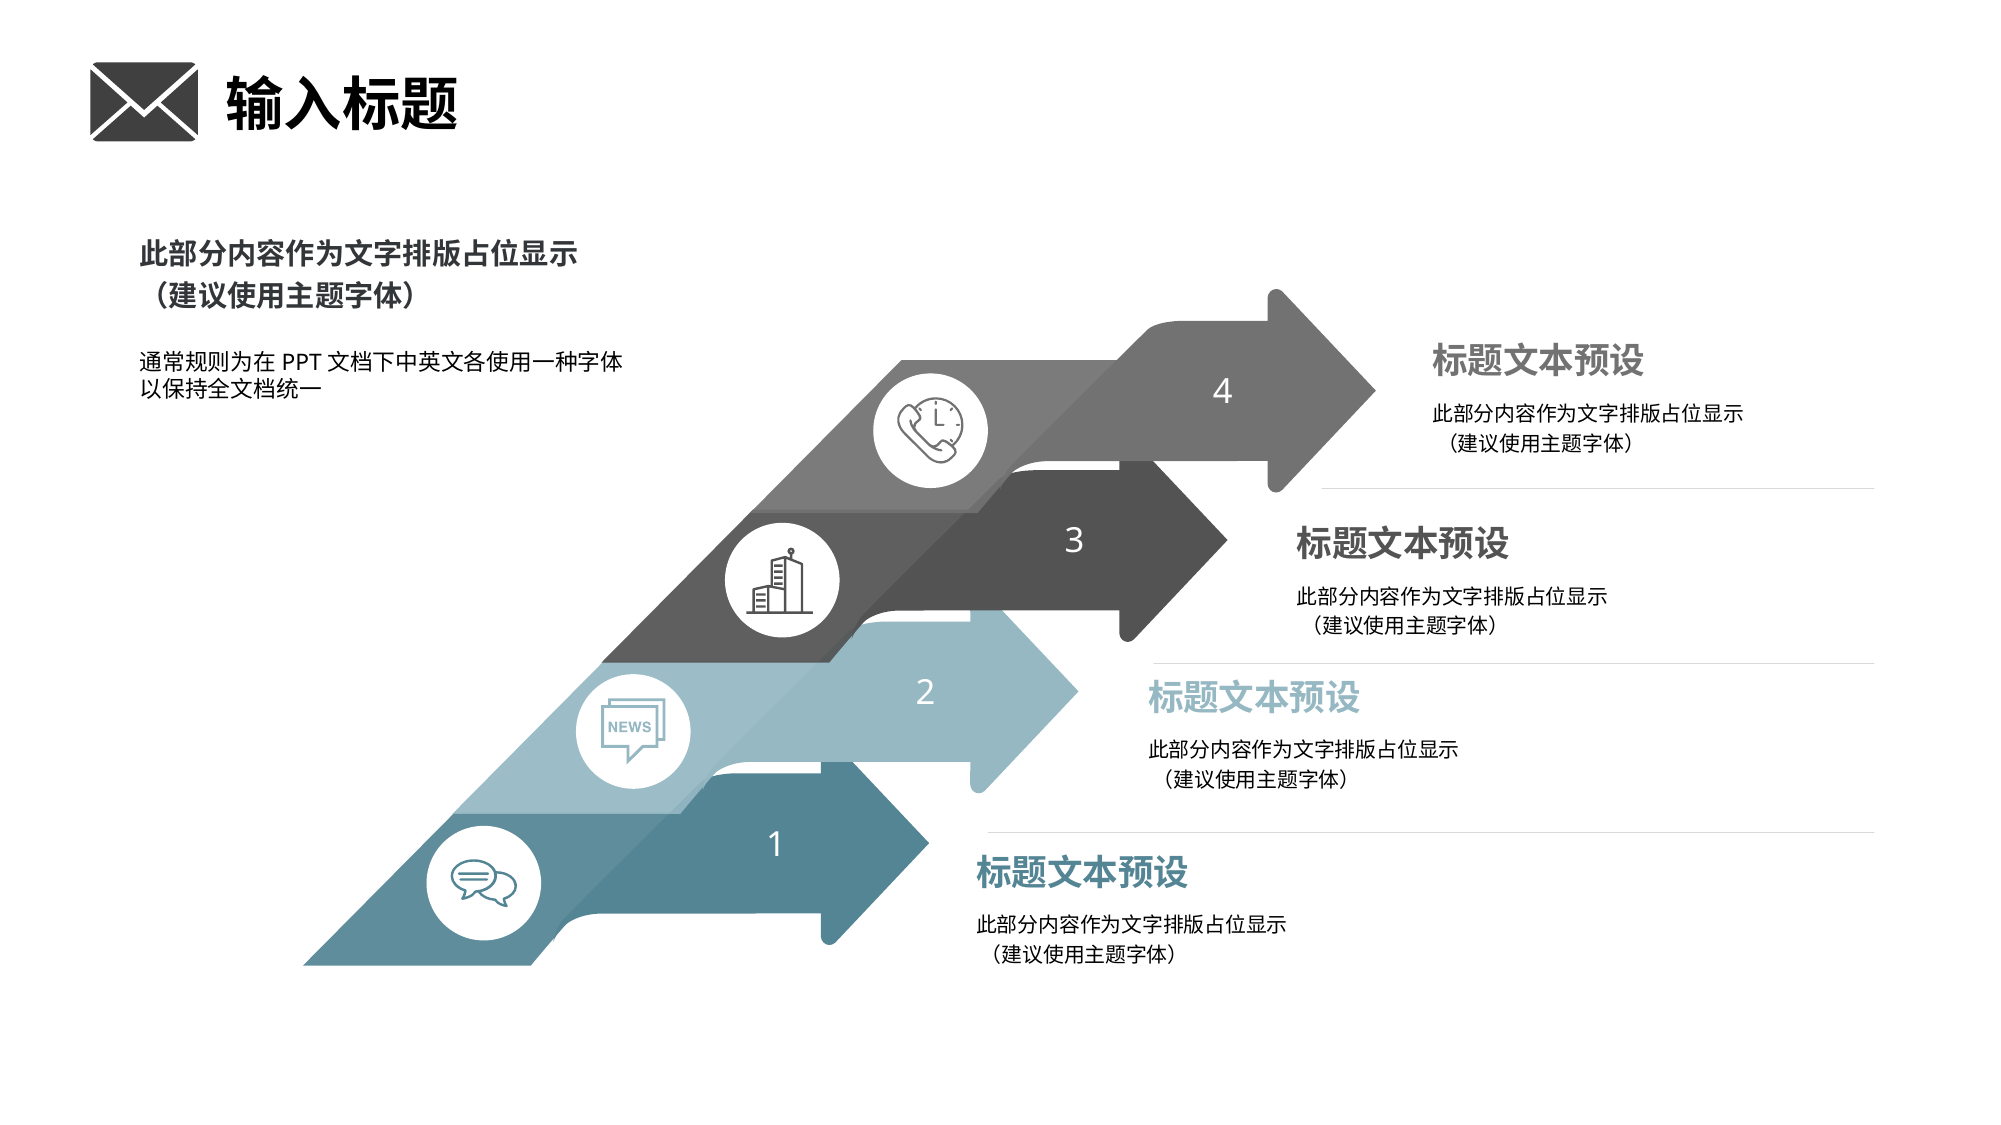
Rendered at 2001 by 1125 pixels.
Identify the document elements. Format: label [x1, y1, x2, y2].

text_box [90, 59, 481, 146]
text_box [125, 221, 1875, 992]
